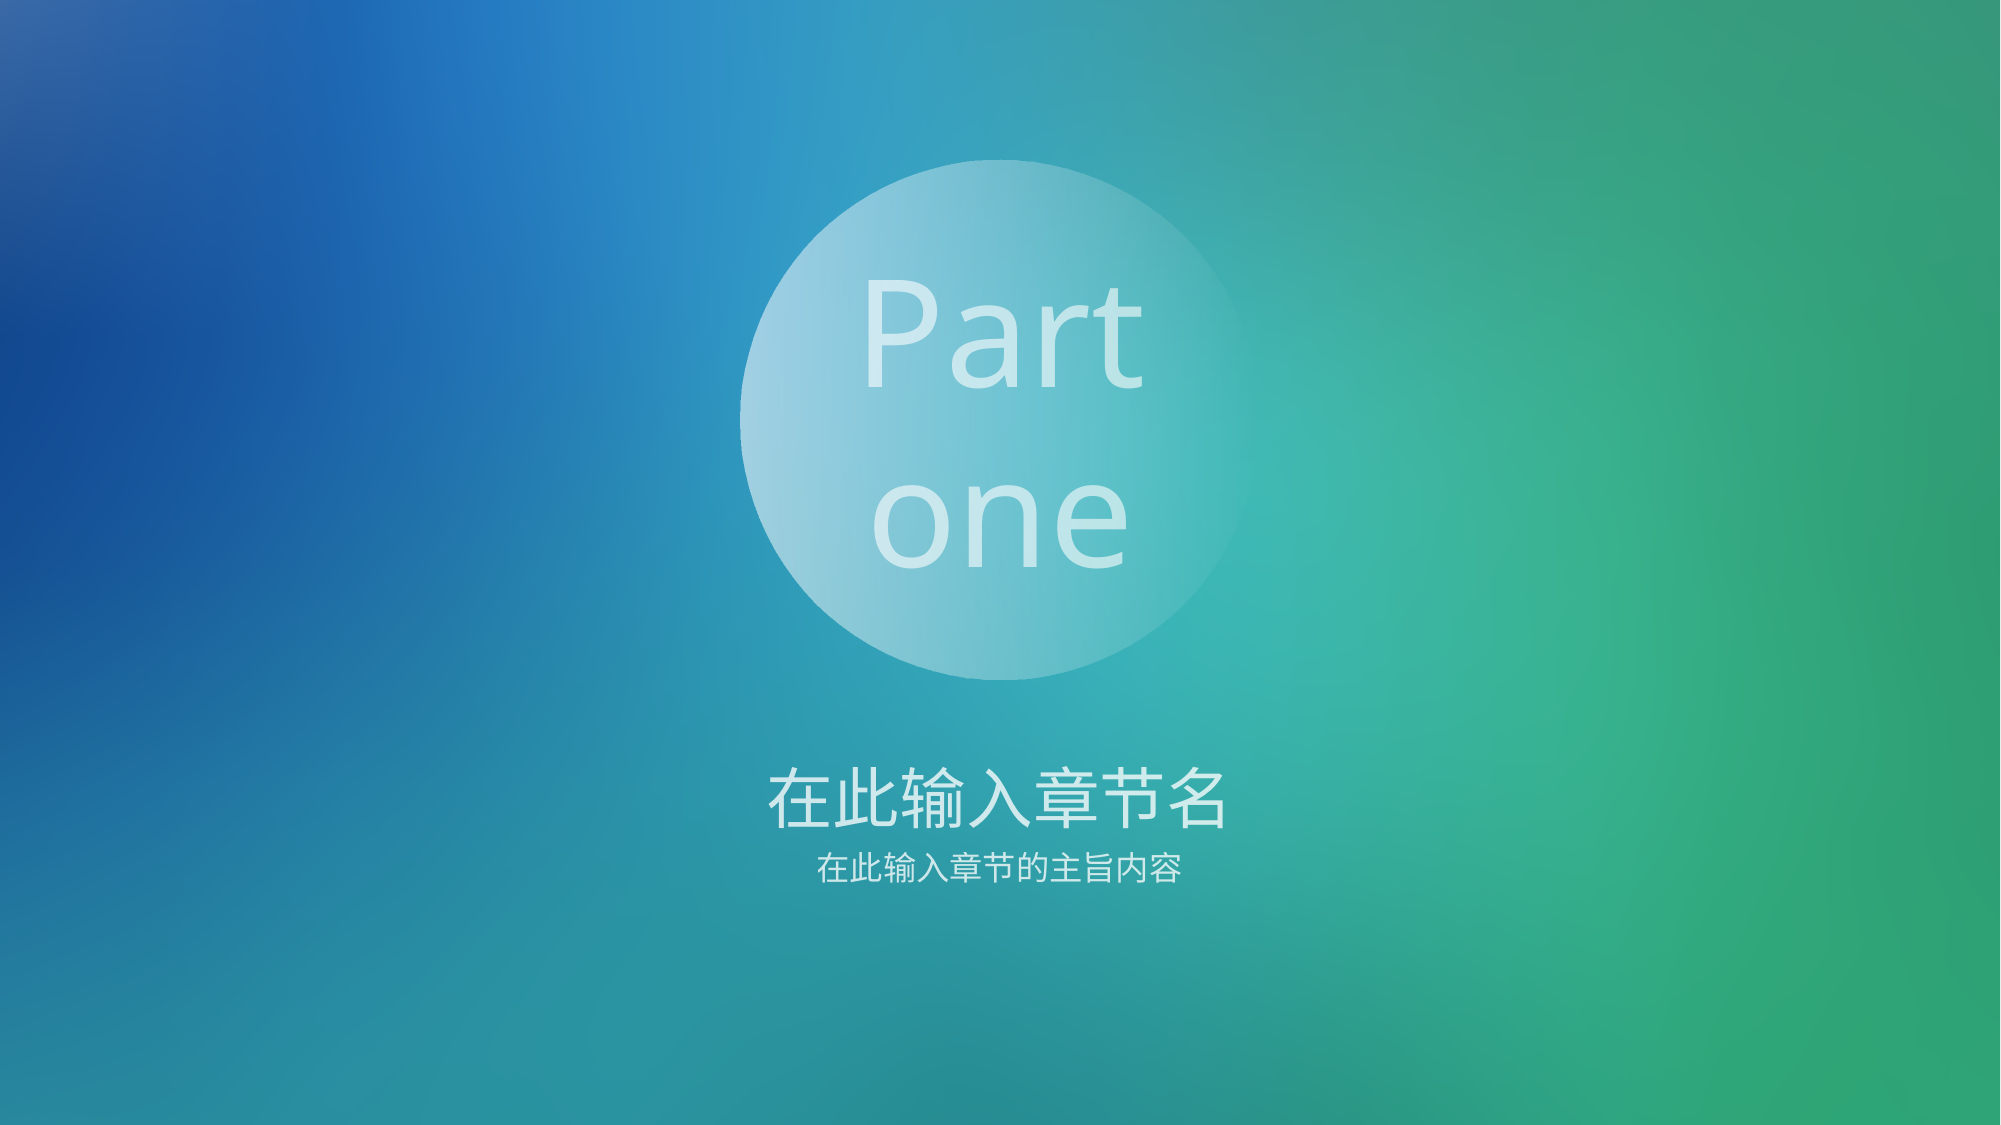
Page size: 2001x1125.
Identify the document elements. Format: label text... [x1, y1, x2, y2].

text_box Part one [836, 229, 1164, 605]
picture [0, 0, 2001, 1125]
text_box [711, 131, 1289, 708]
text_box 在此输入章节的主旨内容 [802, 839, 1198, 895]
text_box [739, 158, 1261, 681]
text_box 在此输入章节名 [751, 749, 1249, 844]
